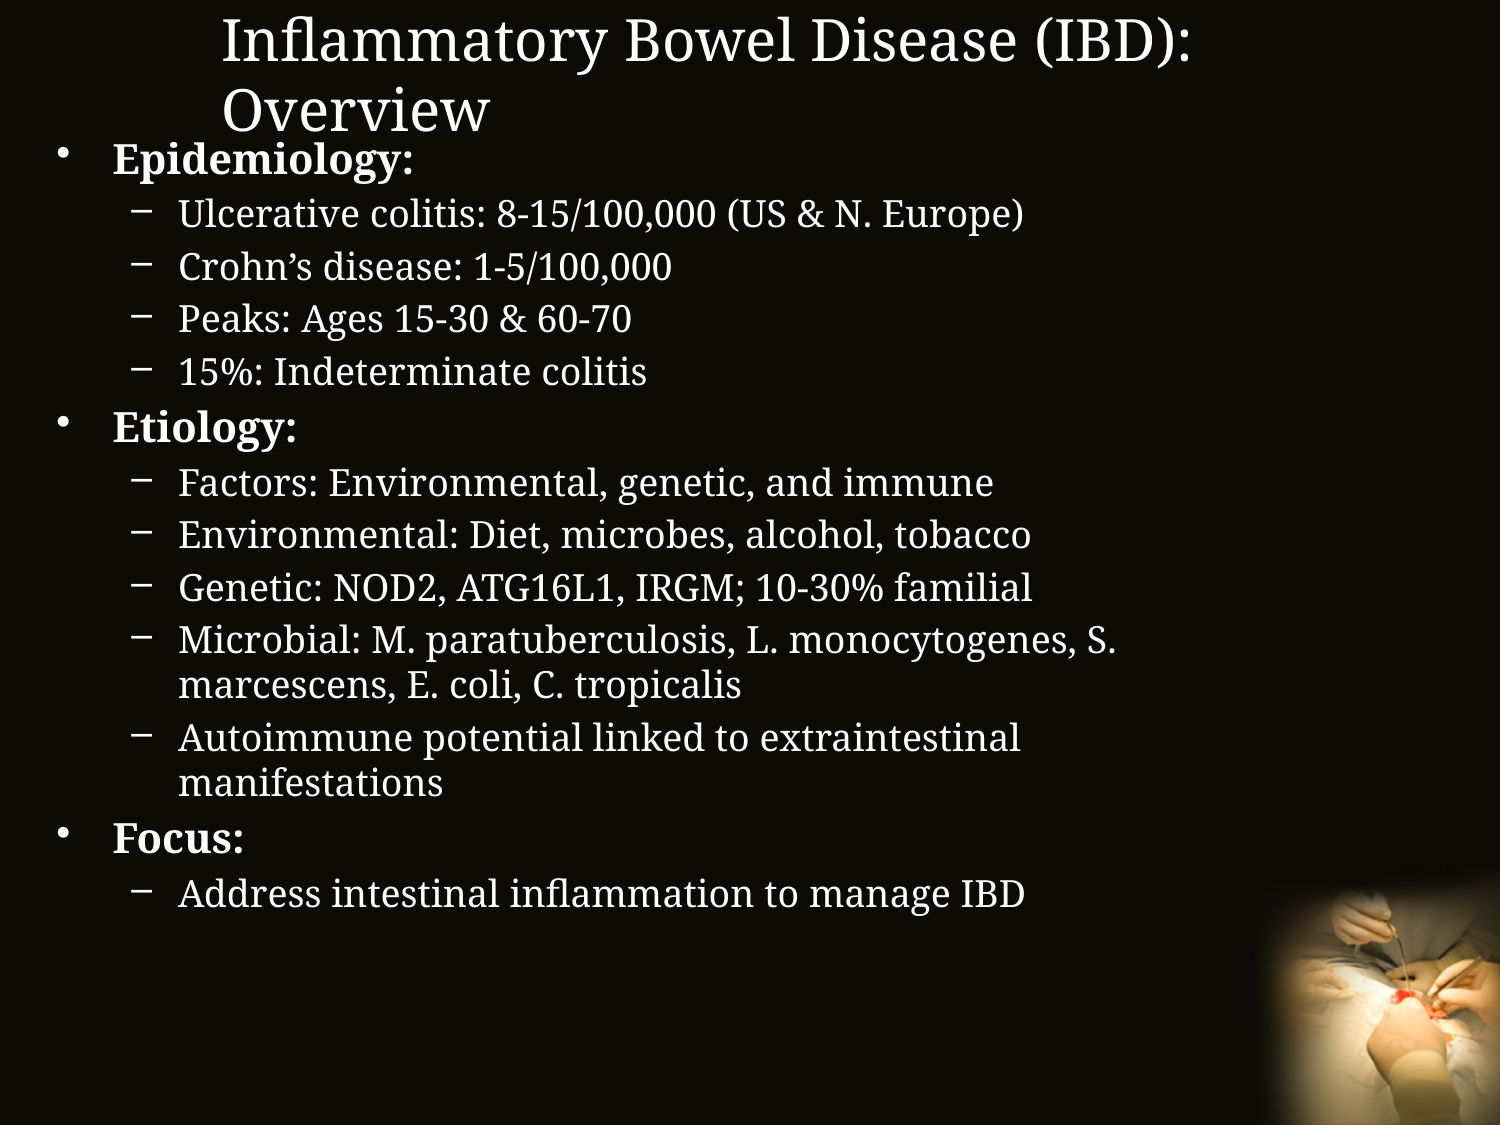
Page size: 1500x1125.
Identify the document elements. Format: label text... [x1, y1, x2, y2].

list Epidemiology: Ulcerative colitis: 8-15/100,000 (US & N. Europe) Crohn’s disease: 1-5/100,000 Peaks: Ages 15-30 & 60-70 15%: Indeterminate colitis Etiology: Factors: Environmental, genetic, and immune Environmental: Diet, microbes, alcohol, tobacco Genetic: NOD2, ATG16L1, IRGM; 10-30% familial Microbial: M. paratuberculosis, L. monocytogenes, S. marcescens, E. coli, C. tropicalis Autoimmune potential linked to extraintestinal manifestations Focus: Address intestinal inflammation to manage IBD [41, 125, 1270, 1000]
title Inflammatory Bowel Disease (IBD): Overview [206, 30, 1377, 115]
picture [0, 0, 1500, 1125]
